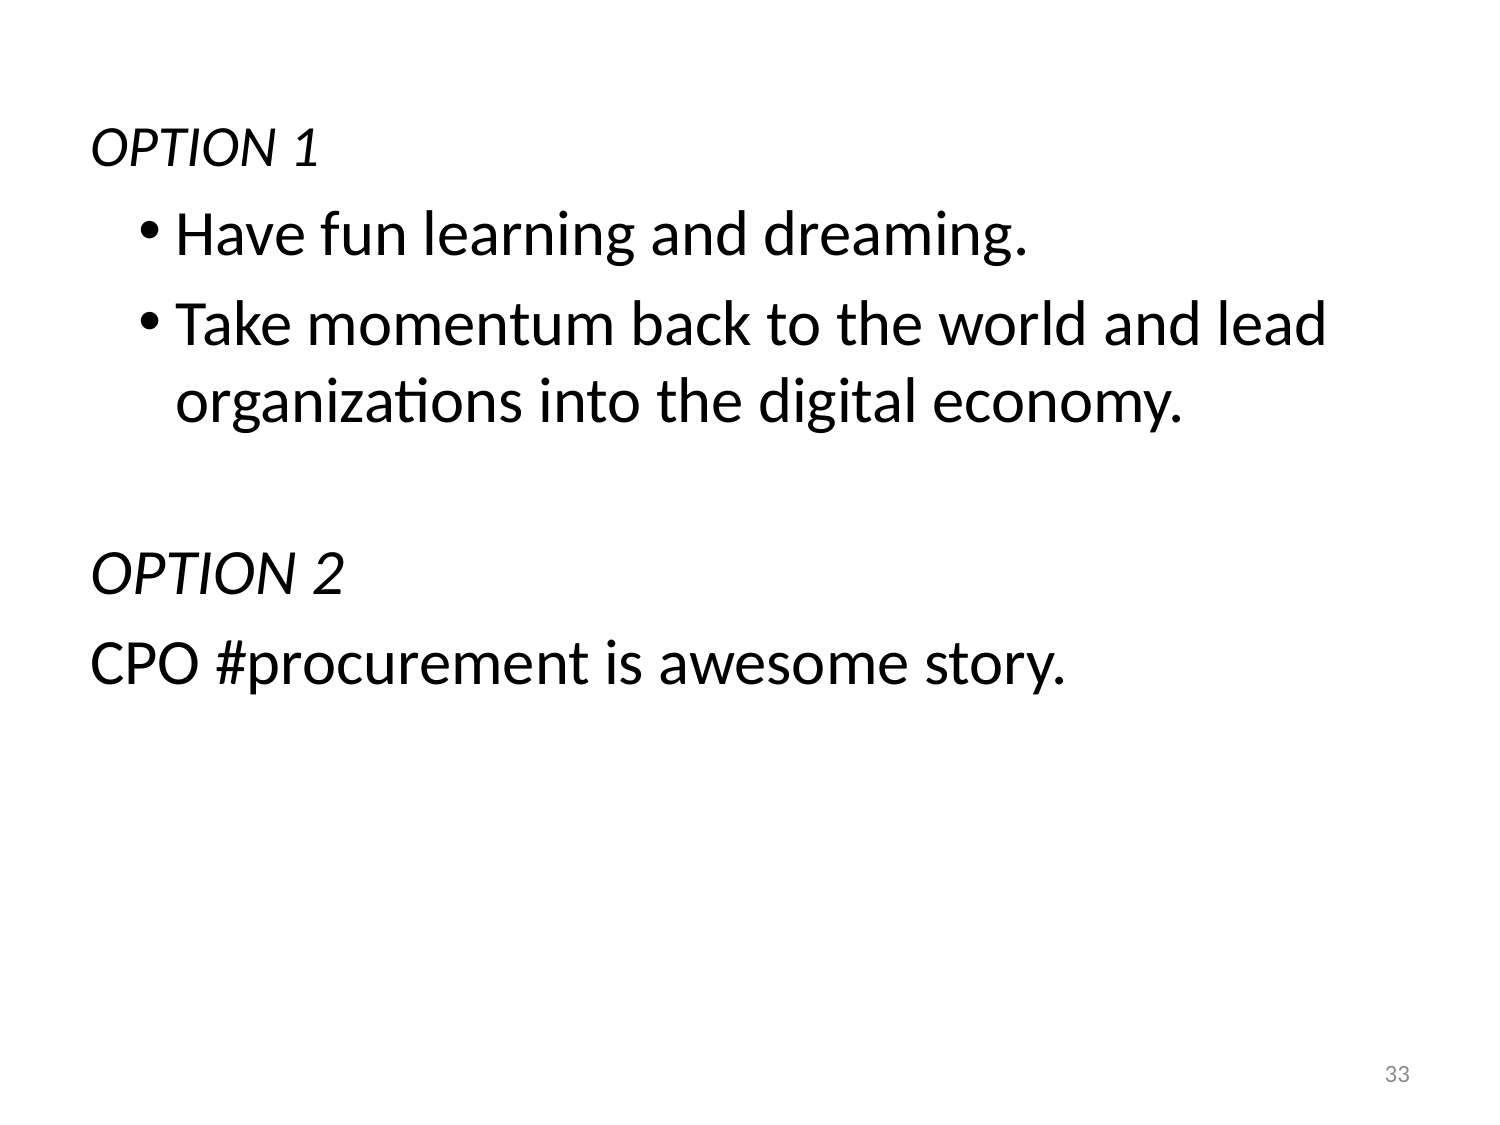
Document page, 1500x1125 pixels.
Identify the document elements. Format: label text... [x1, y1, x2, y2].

list OPTION 1 Have fun learning and dreaming. Take momentum back to the world and lead organizations into the digital economy. OPTION 2 CPO #procurement is awesome story. [75, 100, 1470, 1103]
slide_number 33 [1074, 1042, 1425, 1103]
